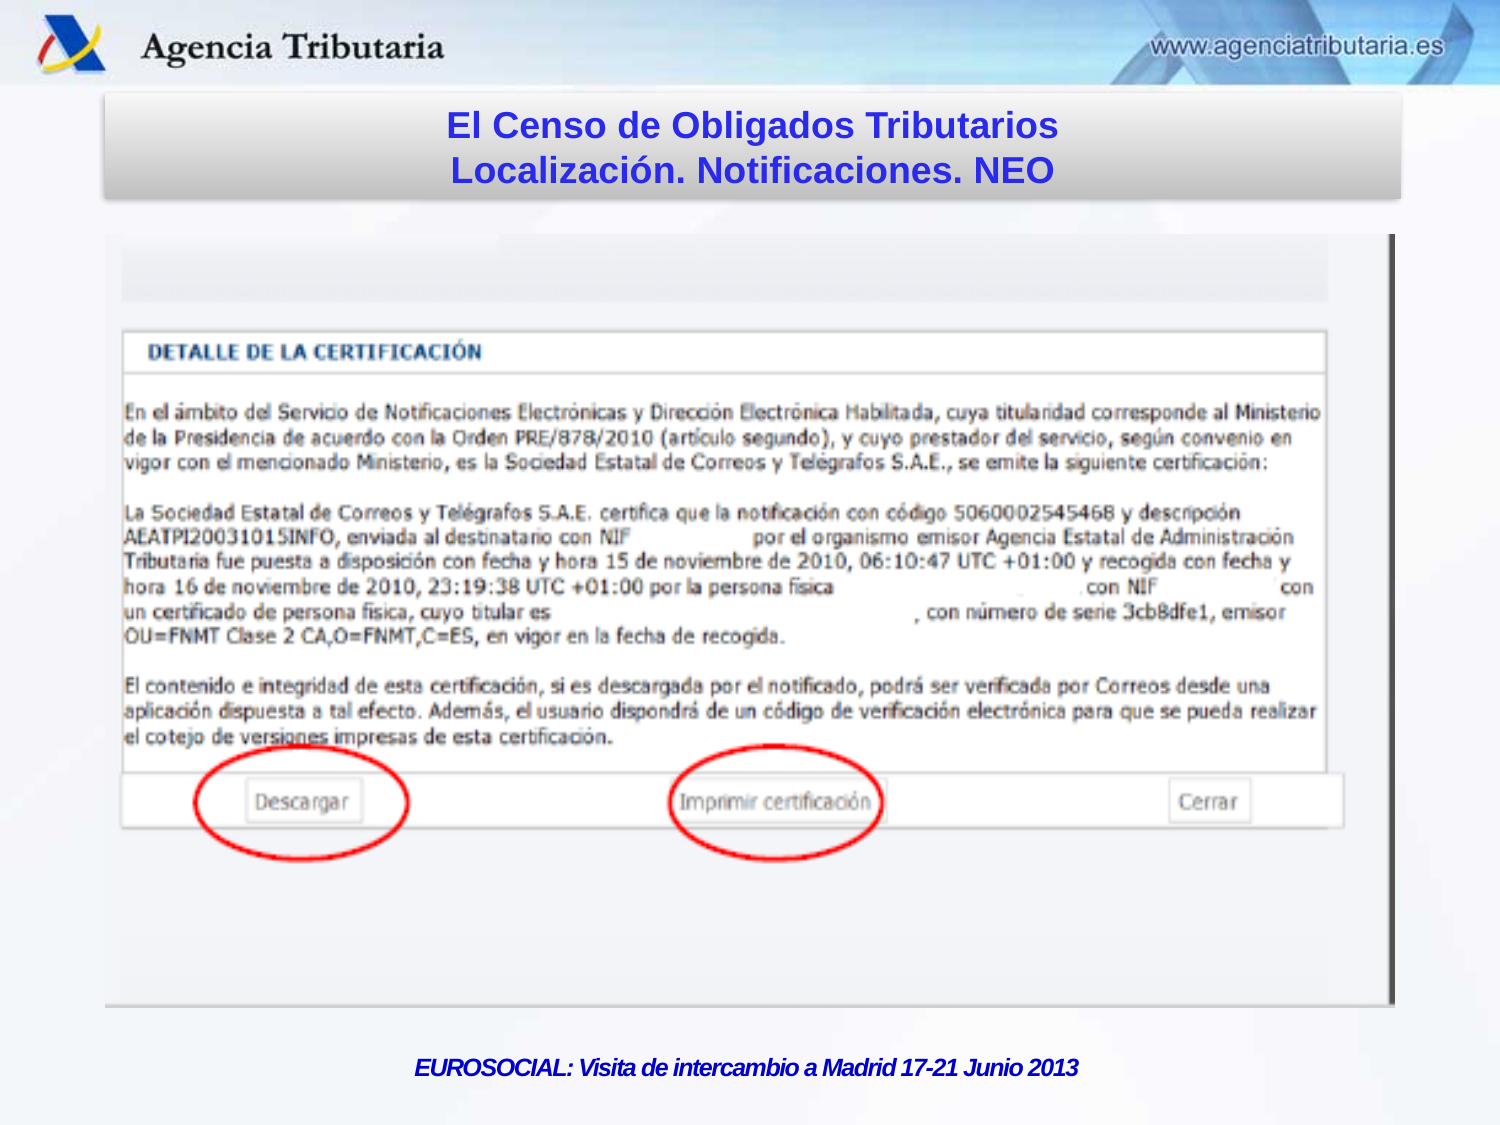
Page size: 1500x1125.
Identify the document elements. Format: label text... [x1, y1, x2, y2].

text_box El Censo de Obligados Tributarios Localización. Notificaciones. NEO [105, 93, 1401, 199]
picture [0, 0, 1500, 1125]
text_box EUROSOCIAL: Visita de intercambio a Madrid 17-21 Junio 2013 [46, 1044, 1454, 1090]
